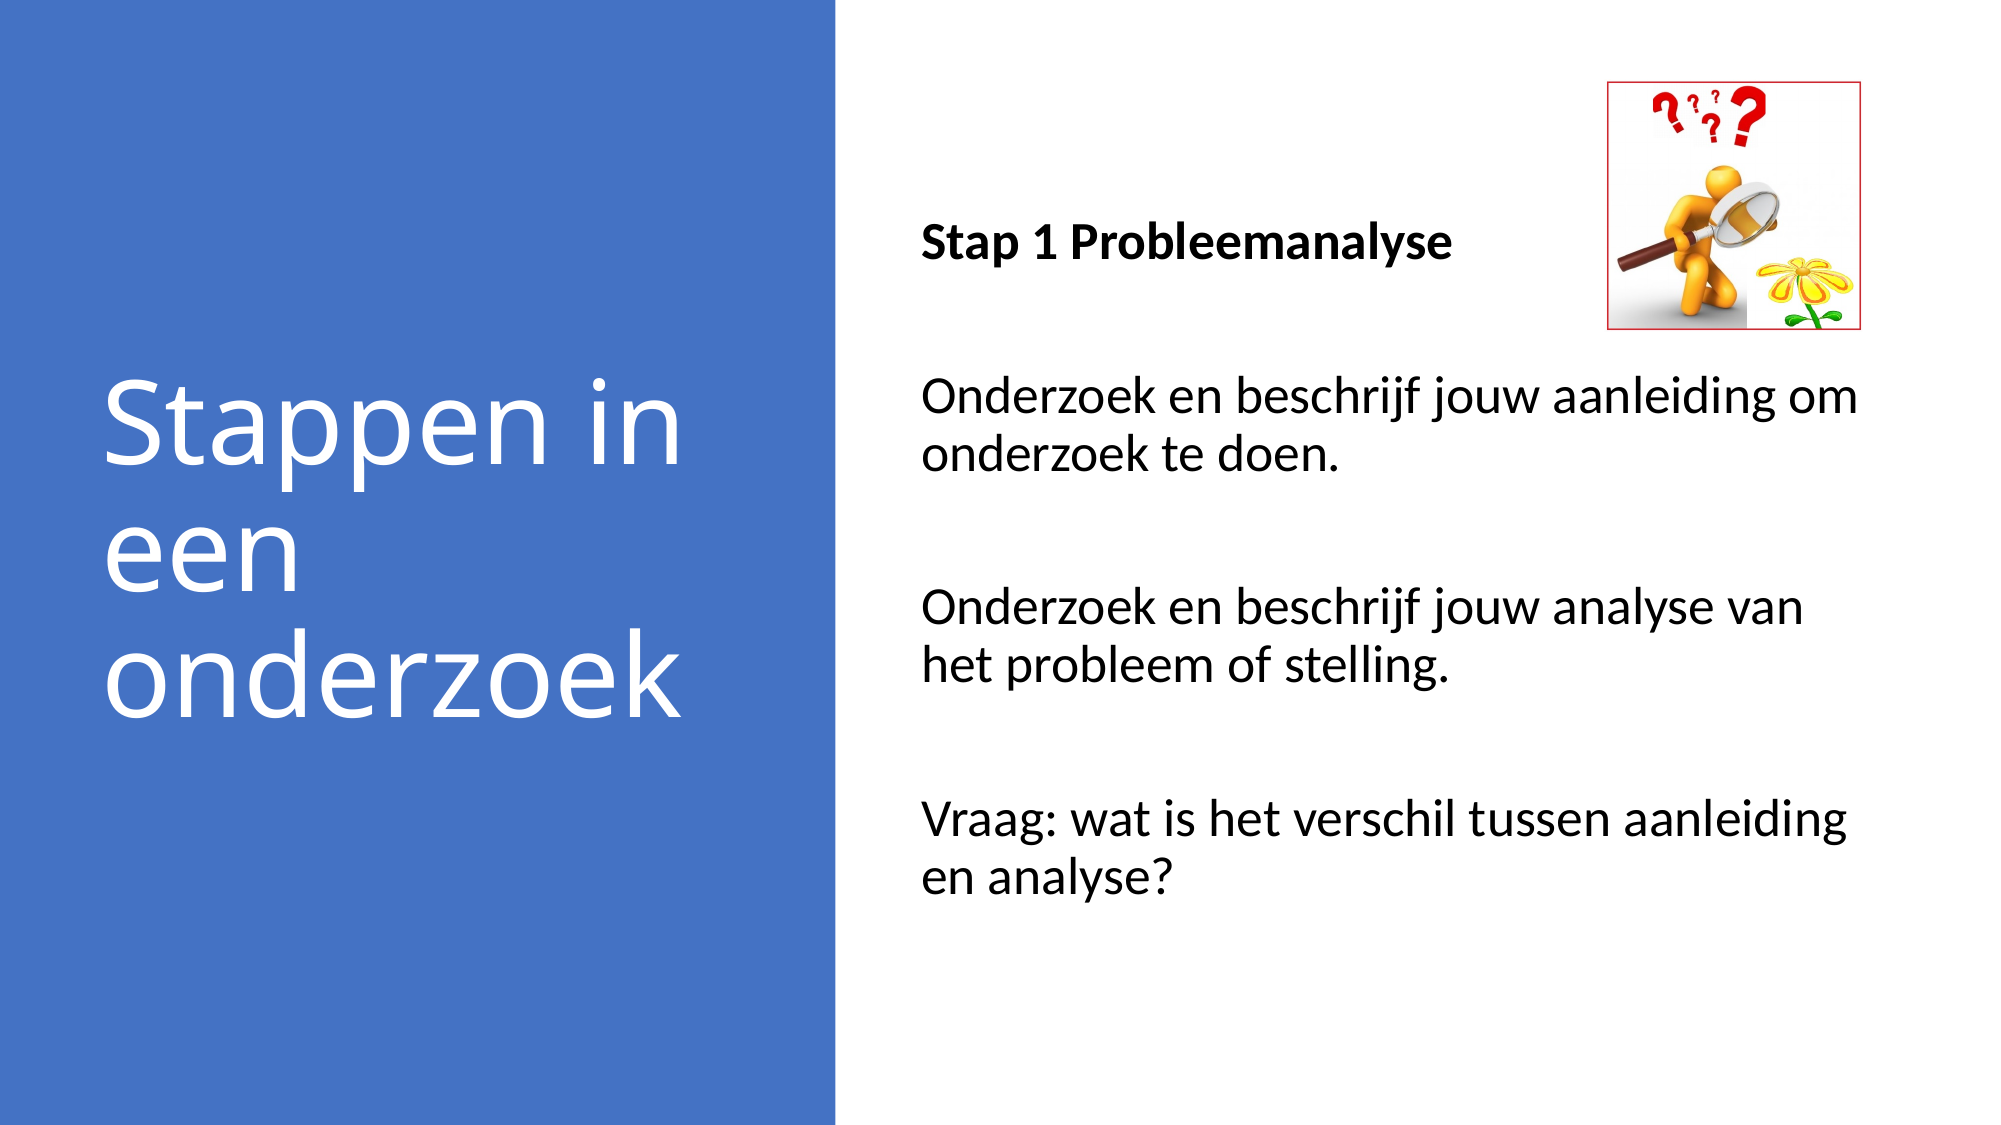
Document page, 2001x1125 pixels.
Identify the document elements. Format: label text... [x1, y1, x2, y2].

text_box [0, 0, 836, 1125]
list Stap 1 Probleemanalyse Onderzoek en beschrijf jouw aanleiding om onderzoek te doen. Onderzoek en beschrijf jouw analyse van het probleem of stelling. Vraag: wat is het verschil tussen aanleiding en analyse? [906, 205, 1879, 920]
title Stappen in een onderzoek [86, 101, 711, 1005]
picture [1604, 79, 1863, 332]
